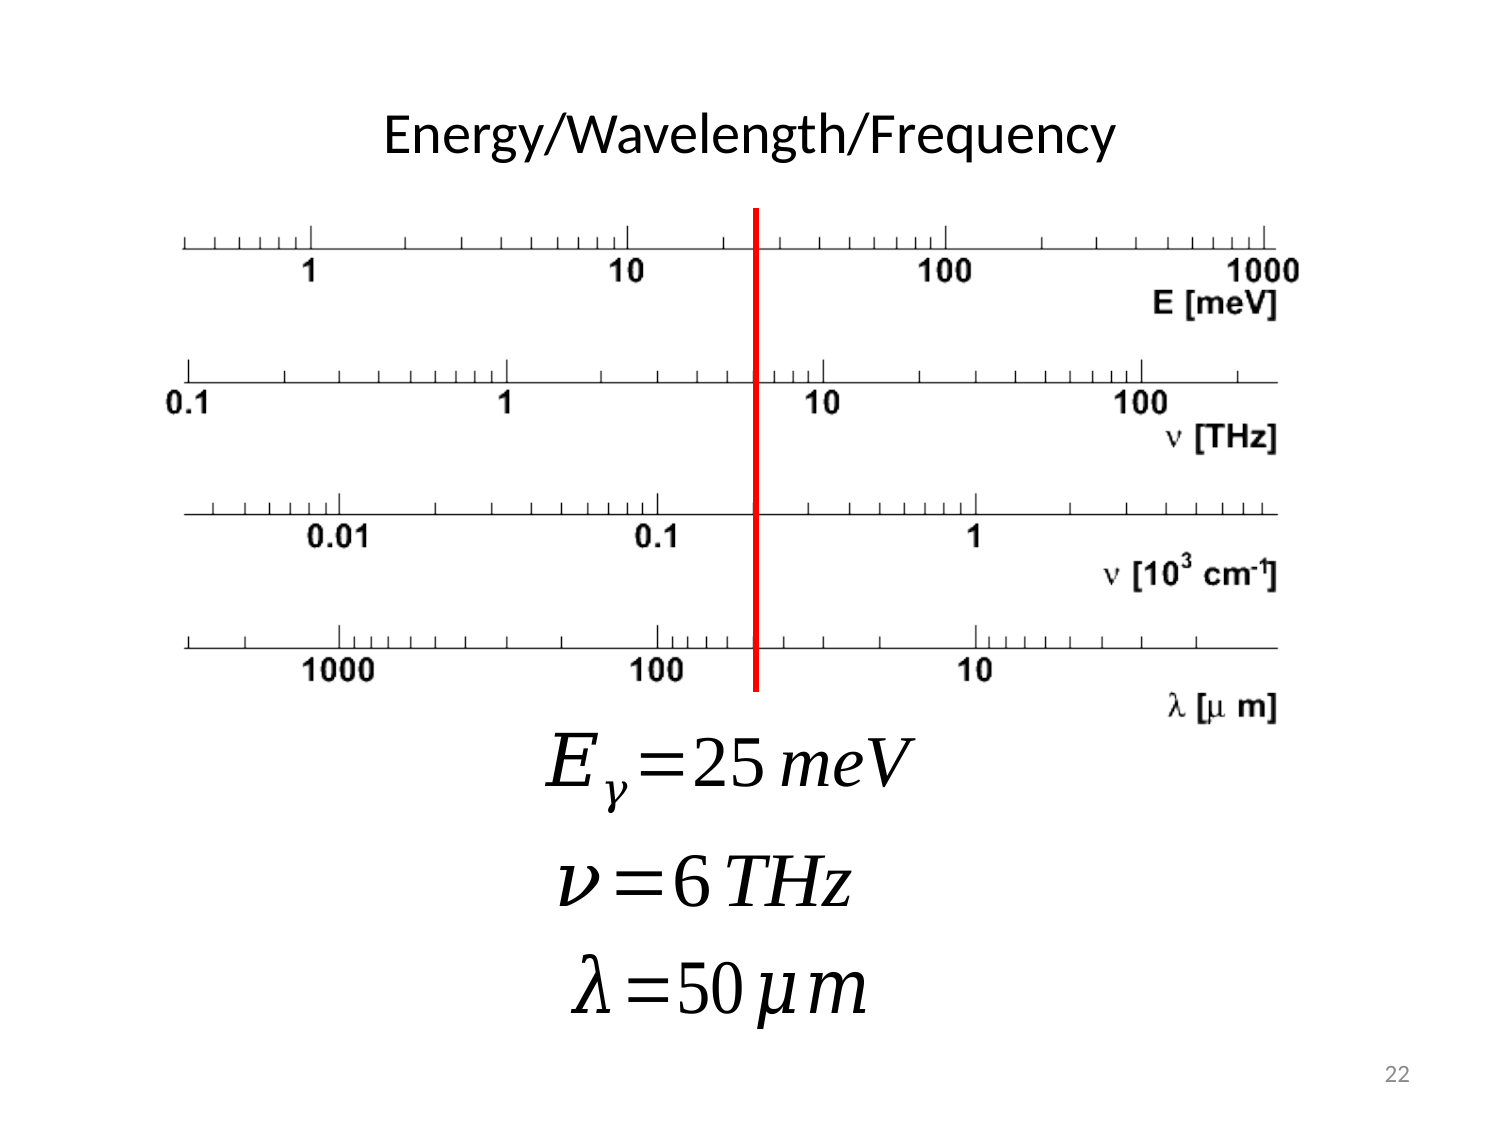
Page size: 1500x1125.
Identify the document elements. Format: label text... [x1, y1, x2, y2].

slide_number 22 [1074, 1042, 1425, 1103]
title Energy/Wavelength/Frequency [75, 75, 1425, 185]
picture [75, 160, 1386, 751]
